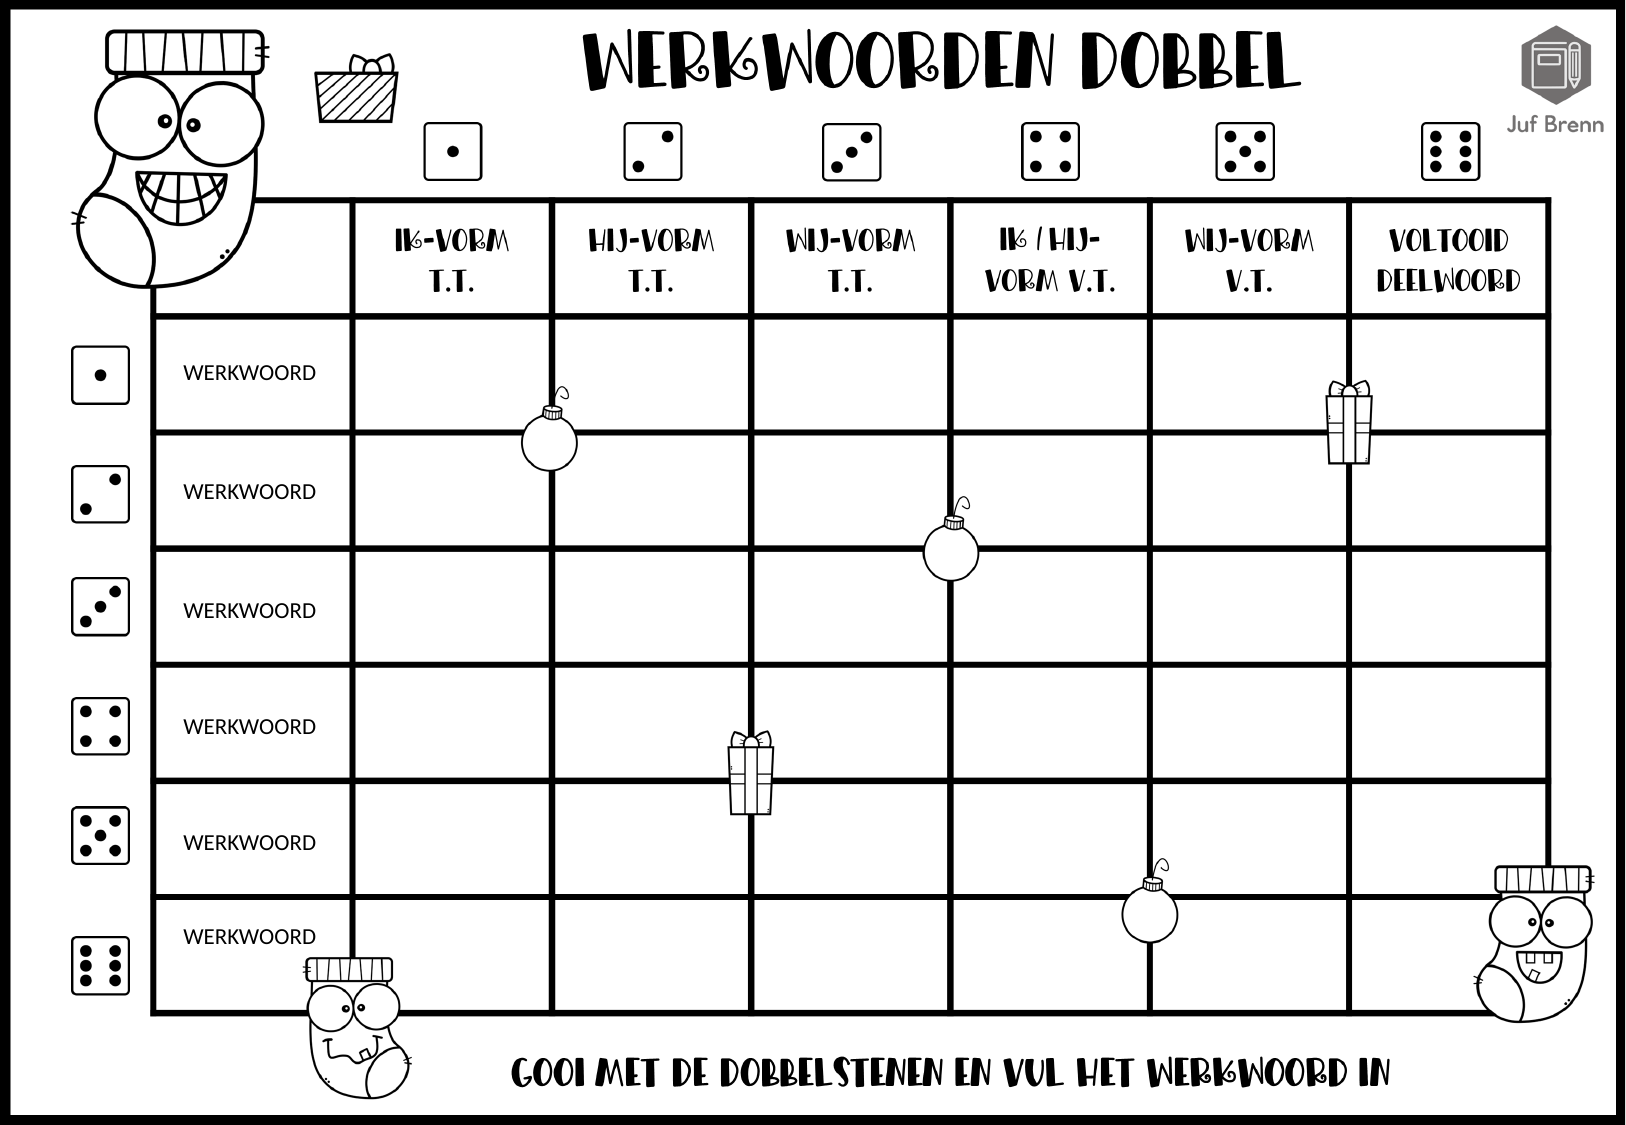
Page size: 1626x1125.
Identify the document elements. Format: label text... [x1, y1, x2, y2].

text_box WERKWOORD [166, 819, 334, 863]
picture [0, 0, 1626, 1125]
text_box WERKWOORD [166, 588, 334, 631]
text_box WERKWOORD [166, 704, 334, 747]
text_box WERKWOORD [166, 914, 334, 957]
text_box WERKWOORD [166, 469, 334, 512]
text_box WERKWOORD [166, 350, 334, 393]
